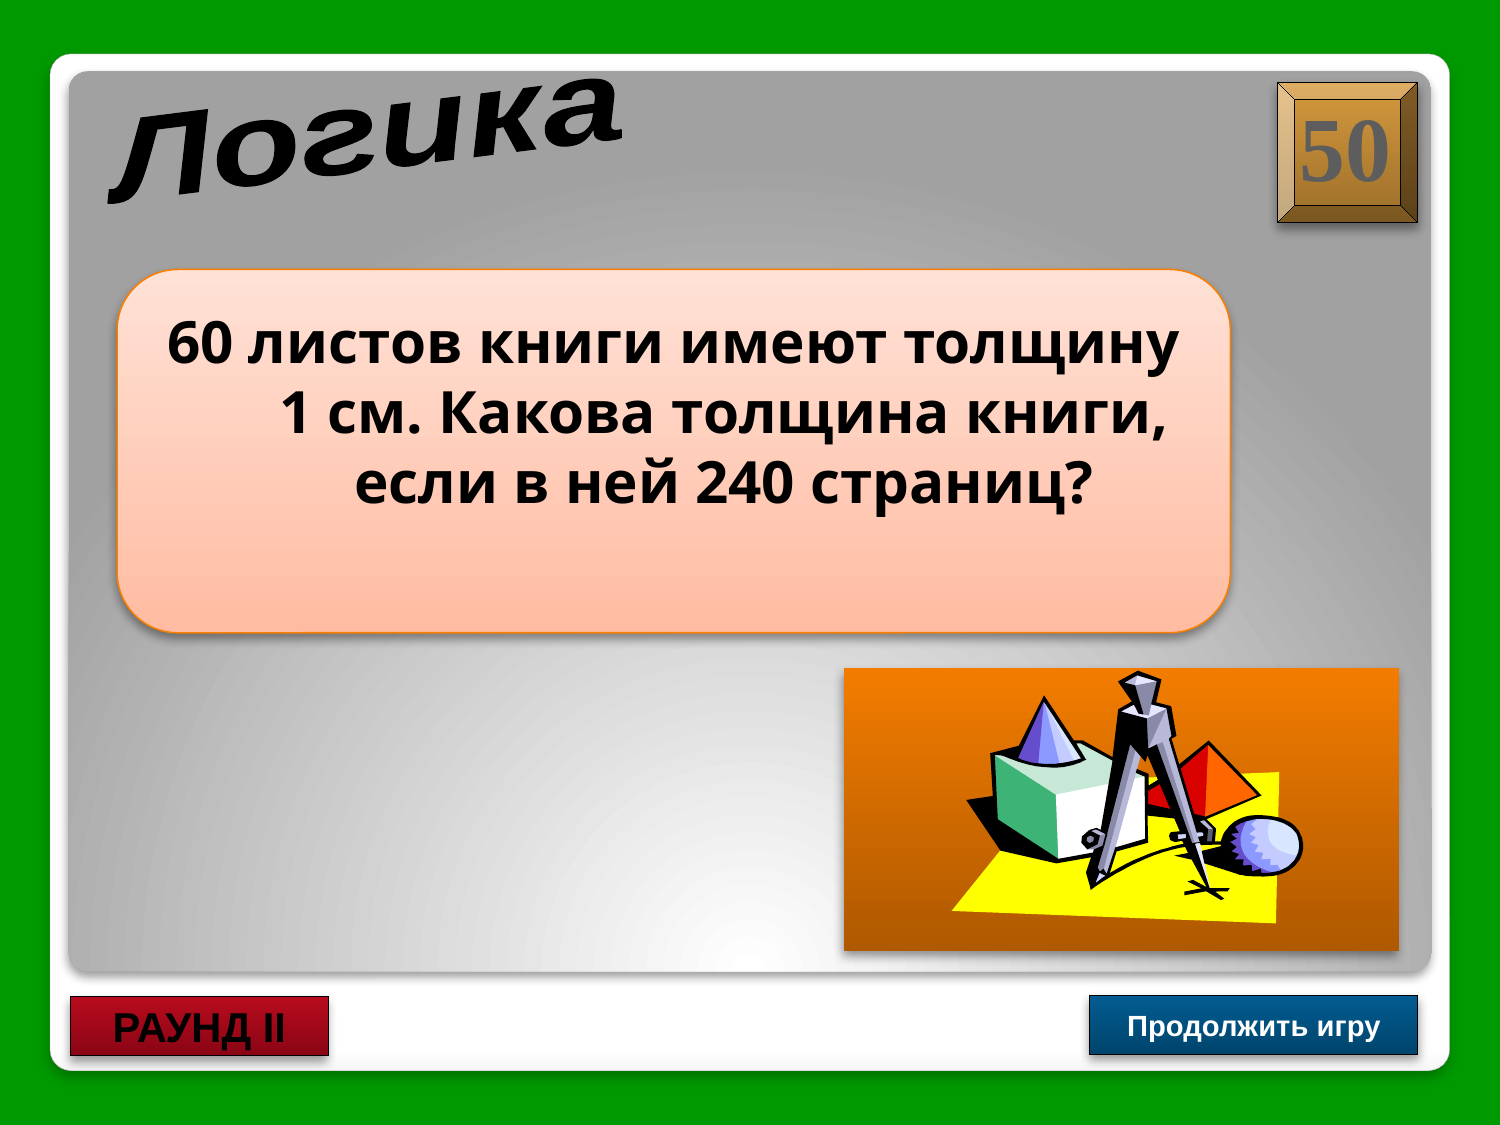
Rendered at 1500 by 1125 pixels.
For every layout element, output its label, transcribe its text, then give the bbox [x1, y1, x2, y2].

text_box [843, 667, 1400, 952]
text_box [1277, 81, 1419, 223]
text_box РАУНД II [70, 996, 329, 1056]
text_box Продолжить игру [1089, 995, 1418, 1055]
text_box 60 листов книги имеют толщину 1 см. Какова толщина книги, если в ней 240 страниц? [116, 268, 1232, 634]
